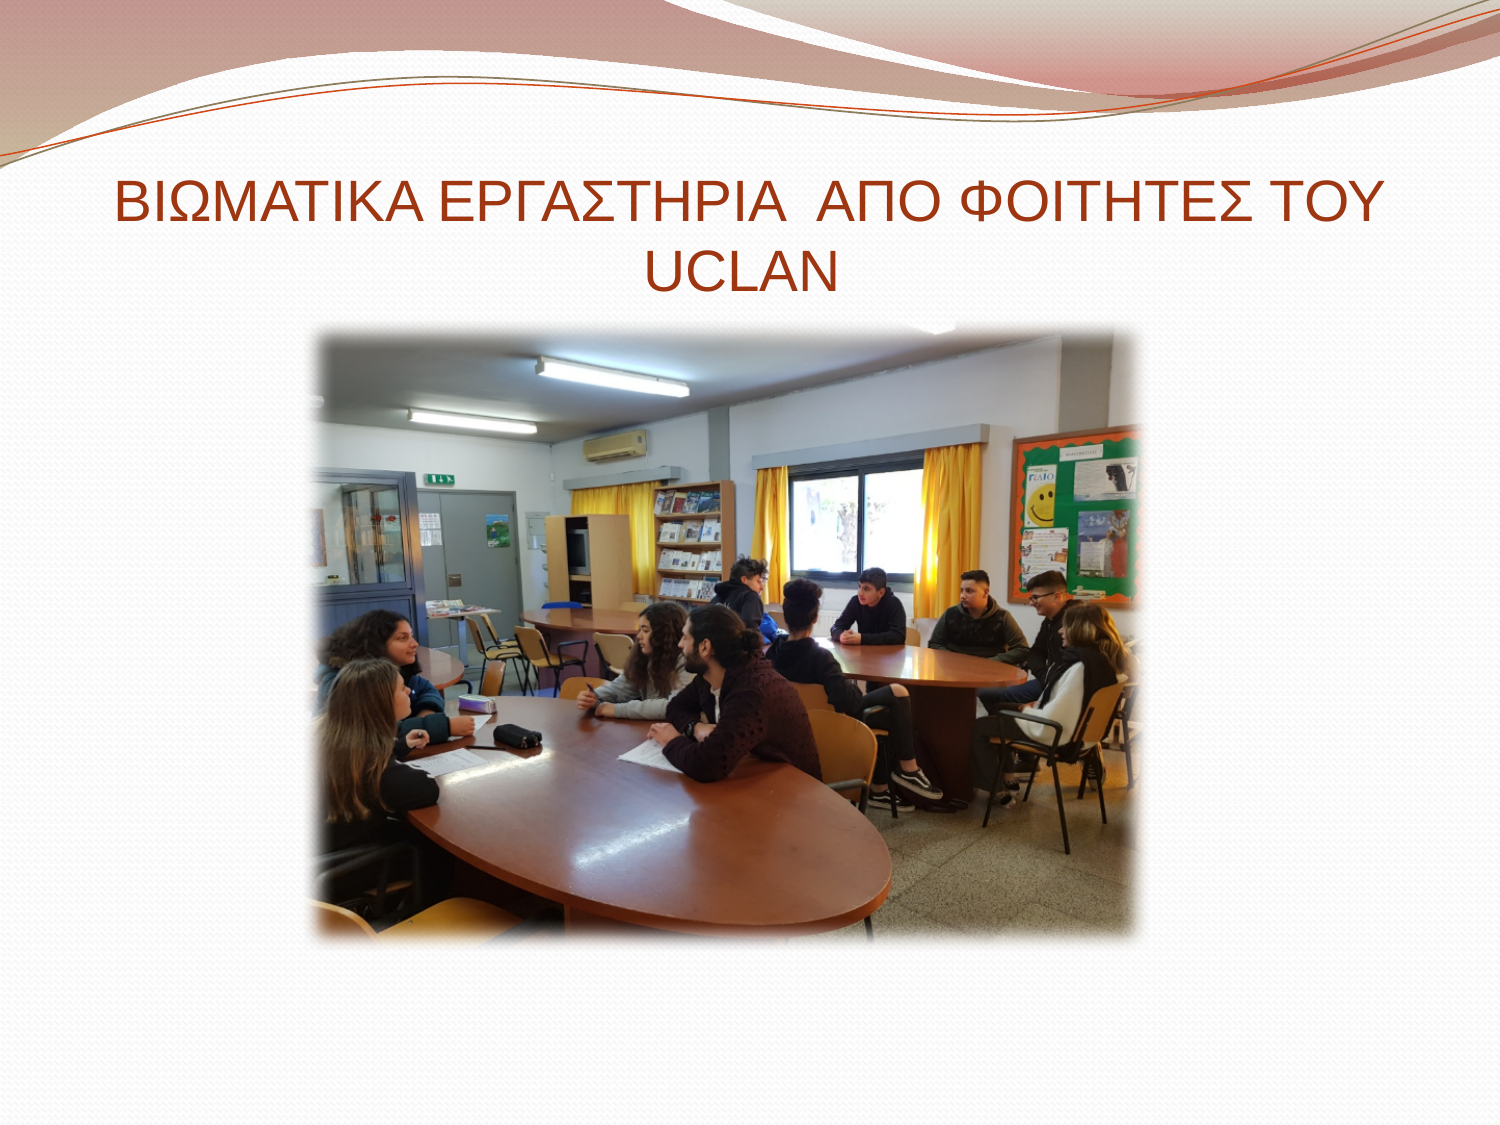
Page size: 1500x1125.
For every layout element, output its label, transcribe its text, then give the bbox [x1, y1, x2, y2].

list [300, 317, 1152, 953]
title ΒΙΩΜΑΤΙΚΑ ΕΡΓΑΣΤΗΡΙΑ ΑΠΟ ΦΟΙΤΗΤΕΣ ΤΟΥ UCLAN [75, 115, 1425, 303]
